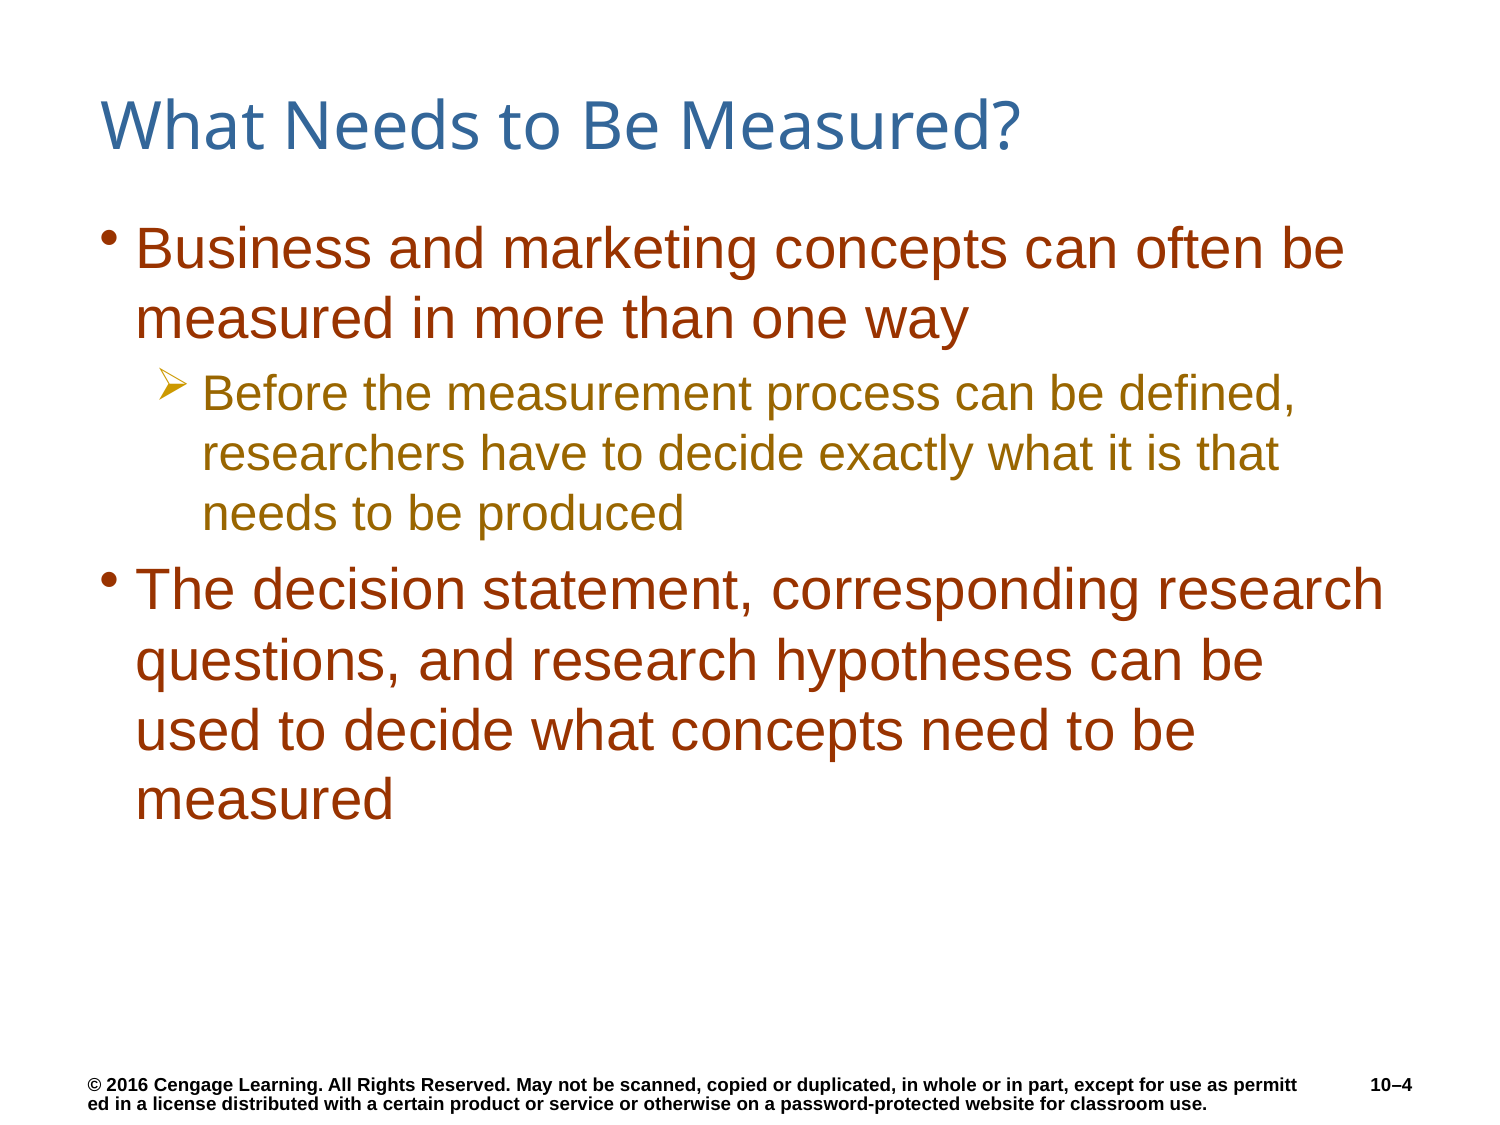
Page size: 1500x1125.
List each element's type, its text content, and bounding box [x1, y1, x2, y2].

slide_number 10–4 [1050, 1042, 1413, 1103]
title What Needs to Be Measured? [85, 75, 1411, 171]
list Business and marketing concepts can often be measured in more than one way Before the measurement process can be defined, researchers have to decide exactly what it is that needs to be produced The decision statement, corresponding research questions, and research hypotheses can be used to decide what concepts need to be measured [84, 202, 1414, 1013]
footer © 2016 Cengage Learning. All Rights Reserved. May not be scanned, copied or duplicated, in whole or in part, except for use as permitted in a license distributed with a certain product or service or otherwise on a password-protected website for classroom use. [87, 1057, 1050, 1103]
